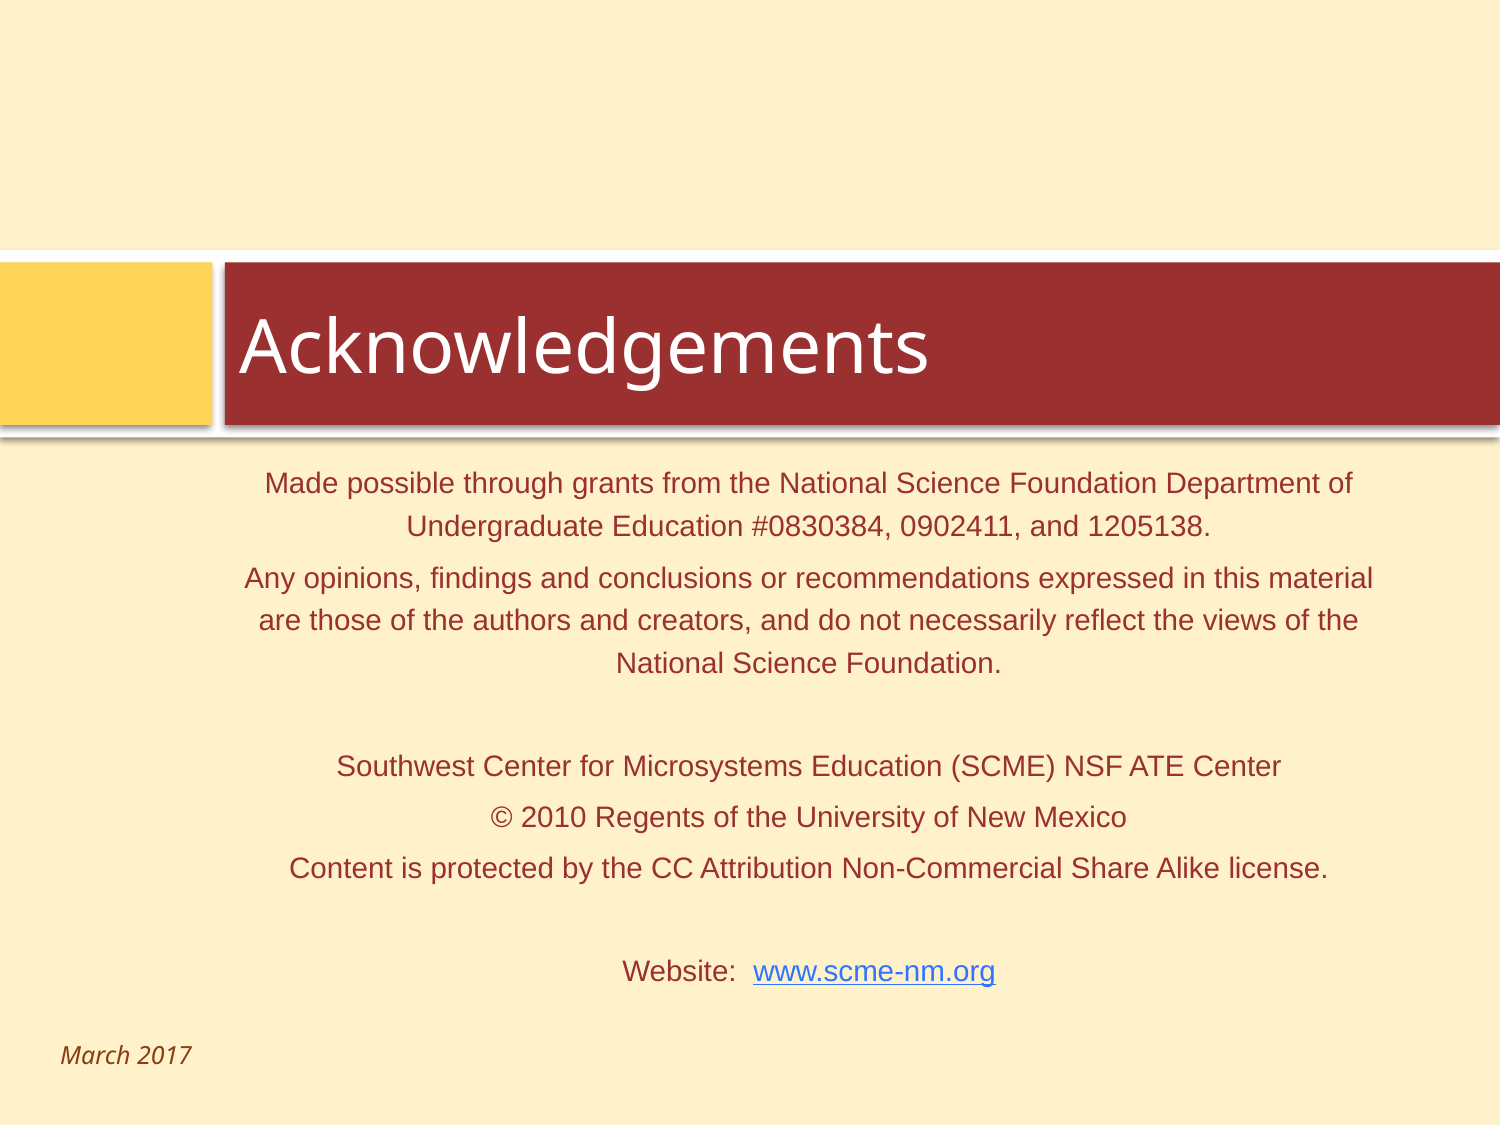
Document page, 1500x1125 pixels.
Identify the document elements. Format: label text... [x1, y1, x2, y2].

list Made possible through grants from the National Science Foundation Department of Undergraduate Education #0830384, 0902411, and 1205138. Any opinions, findings and conclusions or recommendations expressed in this material are those of the authors and creators, and do not necessarily reflect the views of the National Science Foundation. Southwest Center for Microsystems Education (SCME) NSF ATE Center © 2010 Regents of the University of New Mexico Content is protected by the CC Attribution Non-Commercial Share Alike license. Website: www.scme-nm.org [225, 450, 1394, 1050]
title Acknowledgements [225, 262, 1475, 425]
text_box March 2017 [45, 1031, 207, 1077]
